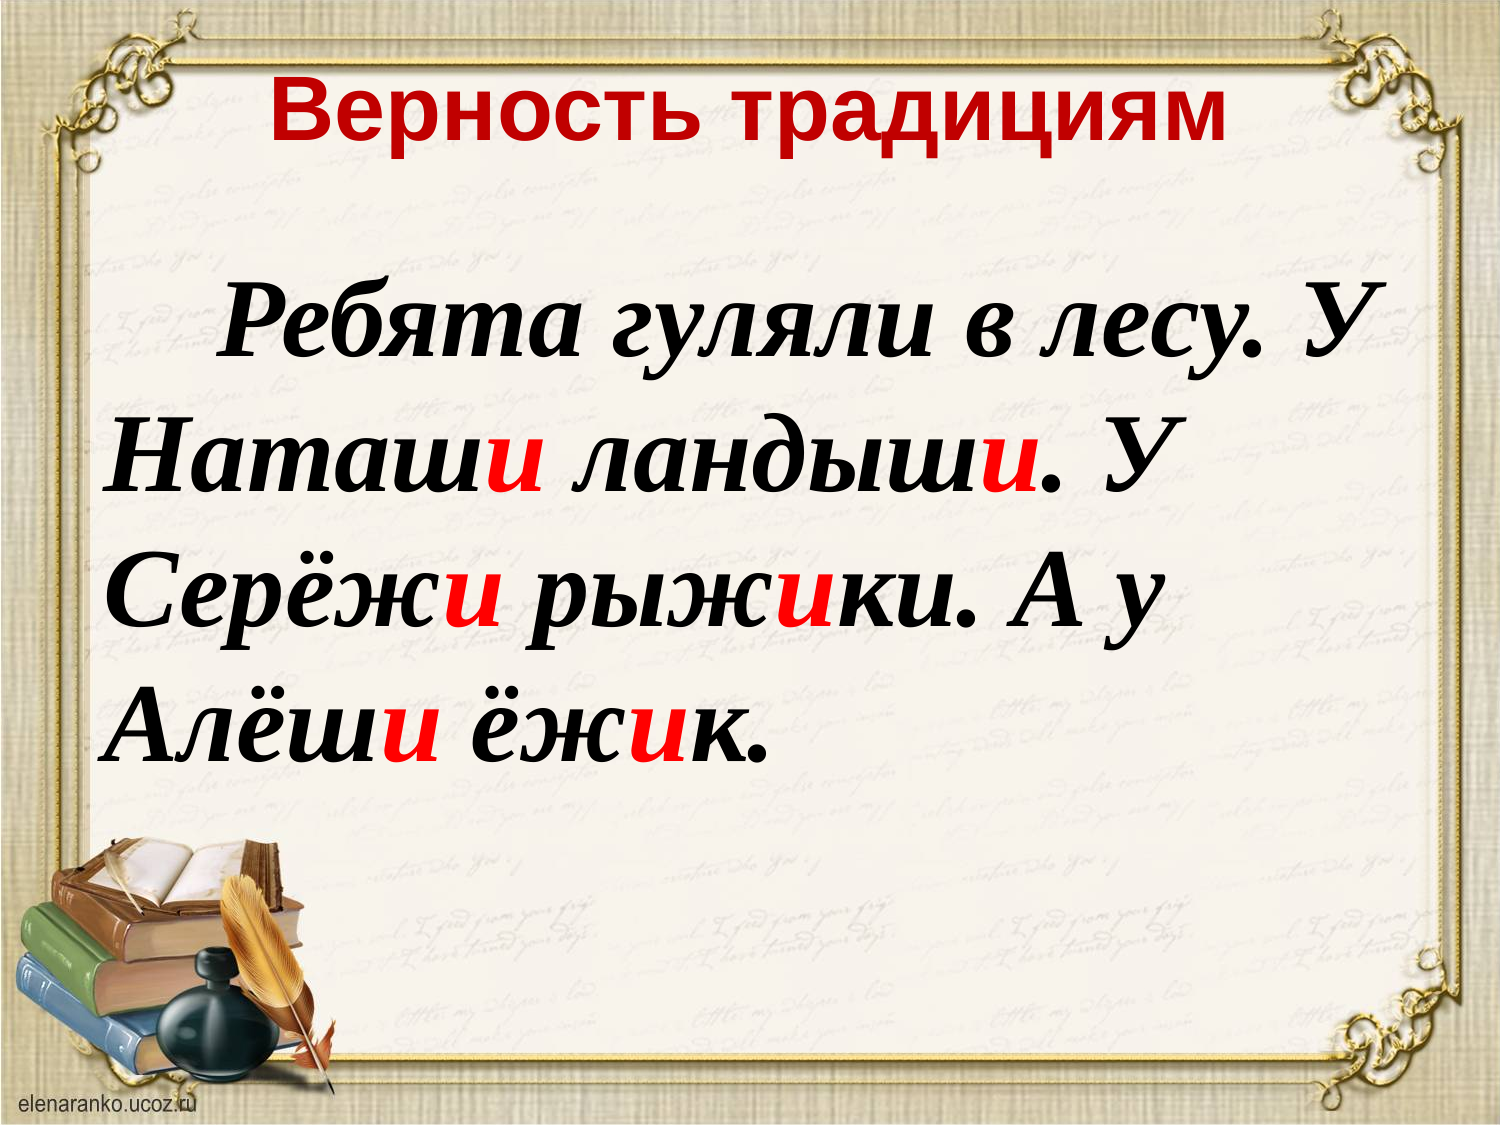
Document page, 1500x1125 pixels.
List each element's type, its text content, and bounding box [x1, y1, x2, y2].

title Верность традициям [75, 0, 1425, 209]
picture [0, 0, 1500, 1125]
text_box Ребята гуляли в лесу. У Наташи ландыши. У Серёжи рыжики. А у Алёши ёжик. [88, 236, 1447, 1125]
